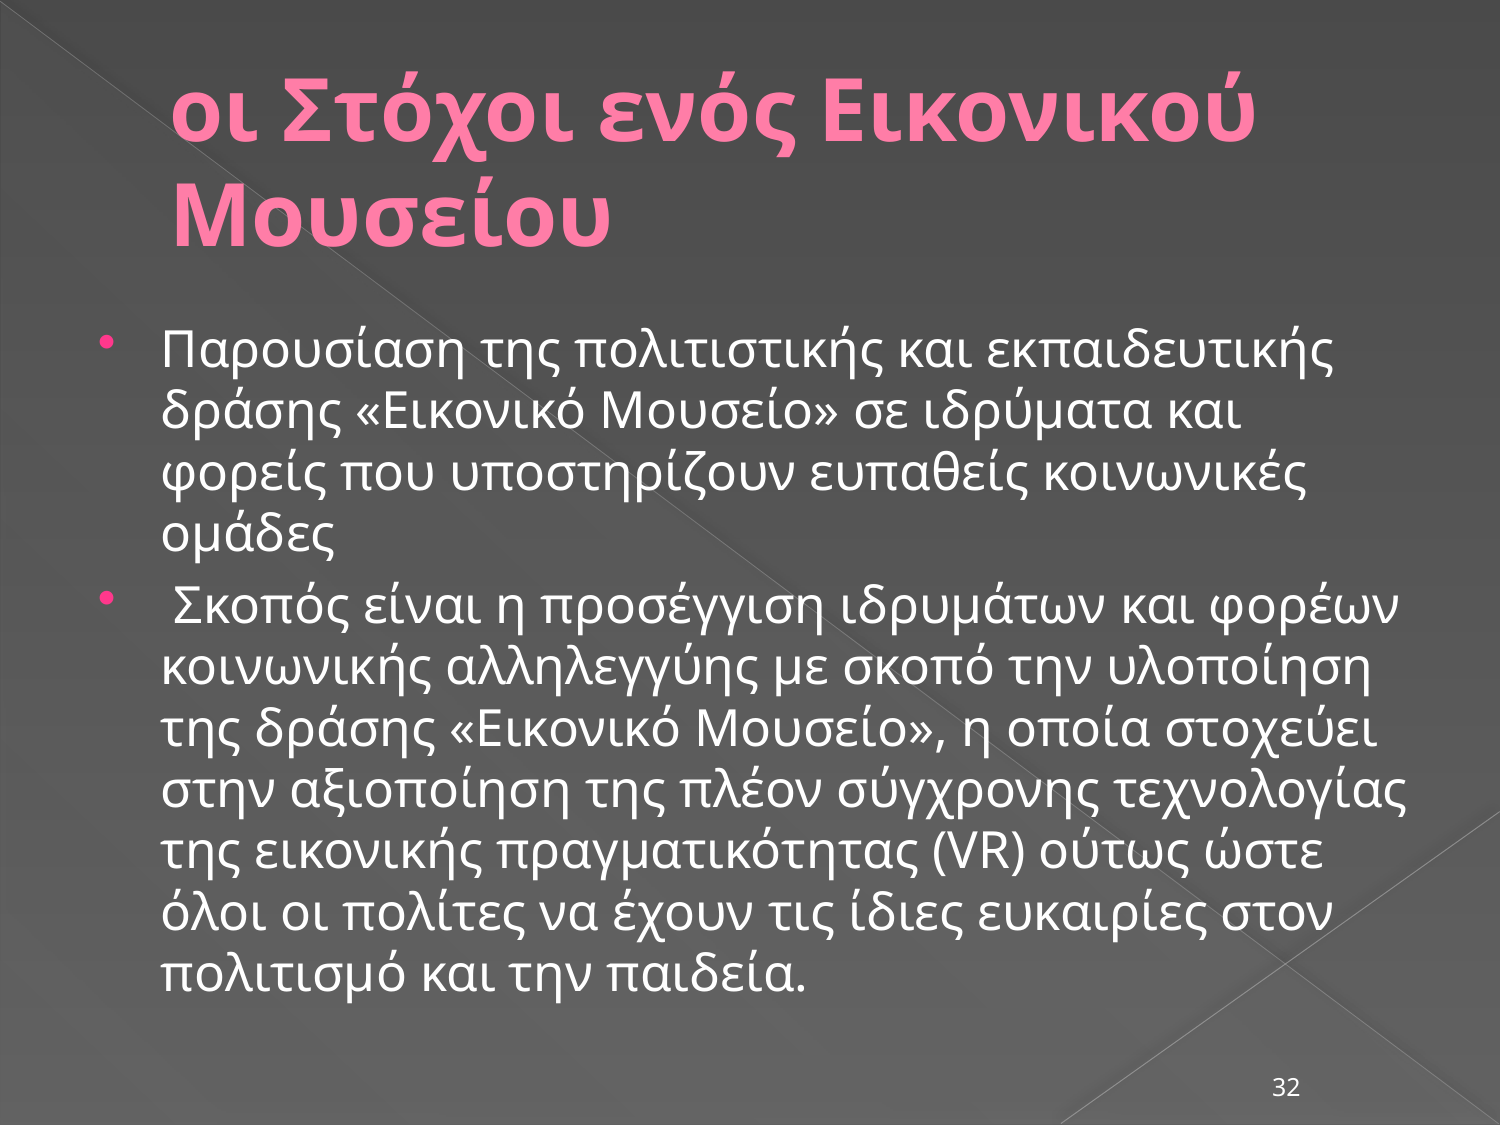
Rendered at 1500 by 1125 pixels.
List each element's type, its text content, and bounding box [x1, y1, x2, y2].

list Παρουσίαση της πολιτιστικής και εκπαιδευτικής δράσης «Εικονικό Μουσείο» σε ιδρύματα και φορείς που υποστηρίζουν ευπαθείς κοινωνικές ομάδες Σκοπός είναι η προσέγγιση ιδρυμάτων και φορέων κοινωνικής αλληλεγγύης με σκοπό την υλοποίηση της δράσης «Εικονικό Μουσείο», η οποία στοχεύει στην αξιοποίηση της πλέον σύγχρονης τεχνολογίας της εικονικής πραγματικότητας (VR) ούτως ώστε όλοι οι πολίτες να έχουν τις ίδιες ευκαιρίες στον πολιτισμό και την παιδεία. [75, 308, 1425, 1059]
title οι Στόχοι ενός Εικονικού Μουσείου [75, 43, 1425, 274]
slide_number 32 [1245, 1063, 1328, 1113]
